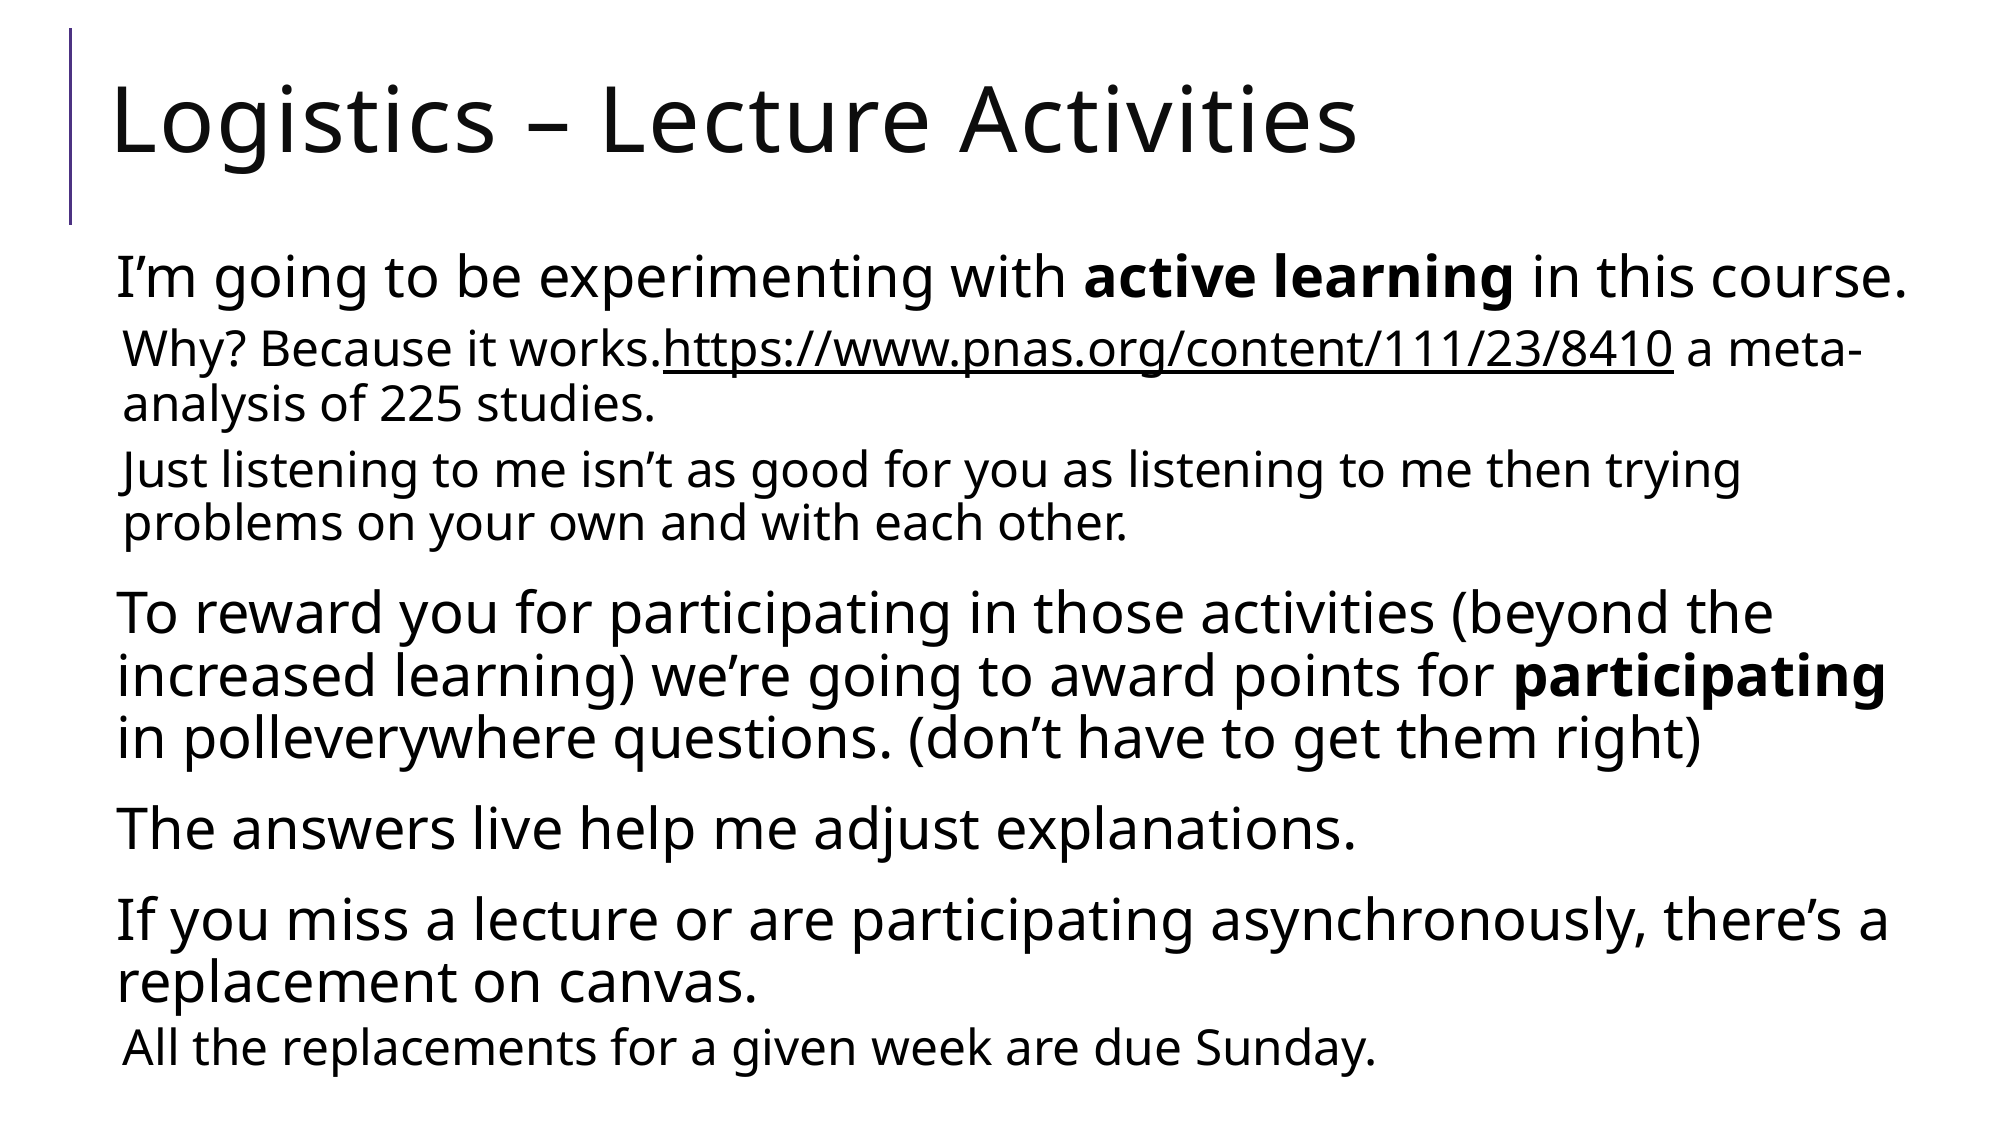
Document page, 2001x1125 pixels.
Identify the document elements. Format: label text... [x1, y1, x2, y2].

list I’m going to be experimenting with active learning in this course. Why? Because it works. https://www.pnas.org/content/111/23/8410 a meta-analysis of 225 studies. Just listening to me isn’t as good for you as listening to me then trying problems on your own and with each other. To reward you for participating in those activities (beyond the increased learning) we’re going to award points for participating in polleverywhere questions. (don’t have to get them right) The answers live help me adjust explanations. If you miss a lecture or are participating asynchronously, there’s a replacement on canvas. All the replacements for a given week are due Sunday. [94, 240, 1930, 1096]
title Logistics – Lecture Activities [94, 43, 1930, 210]
